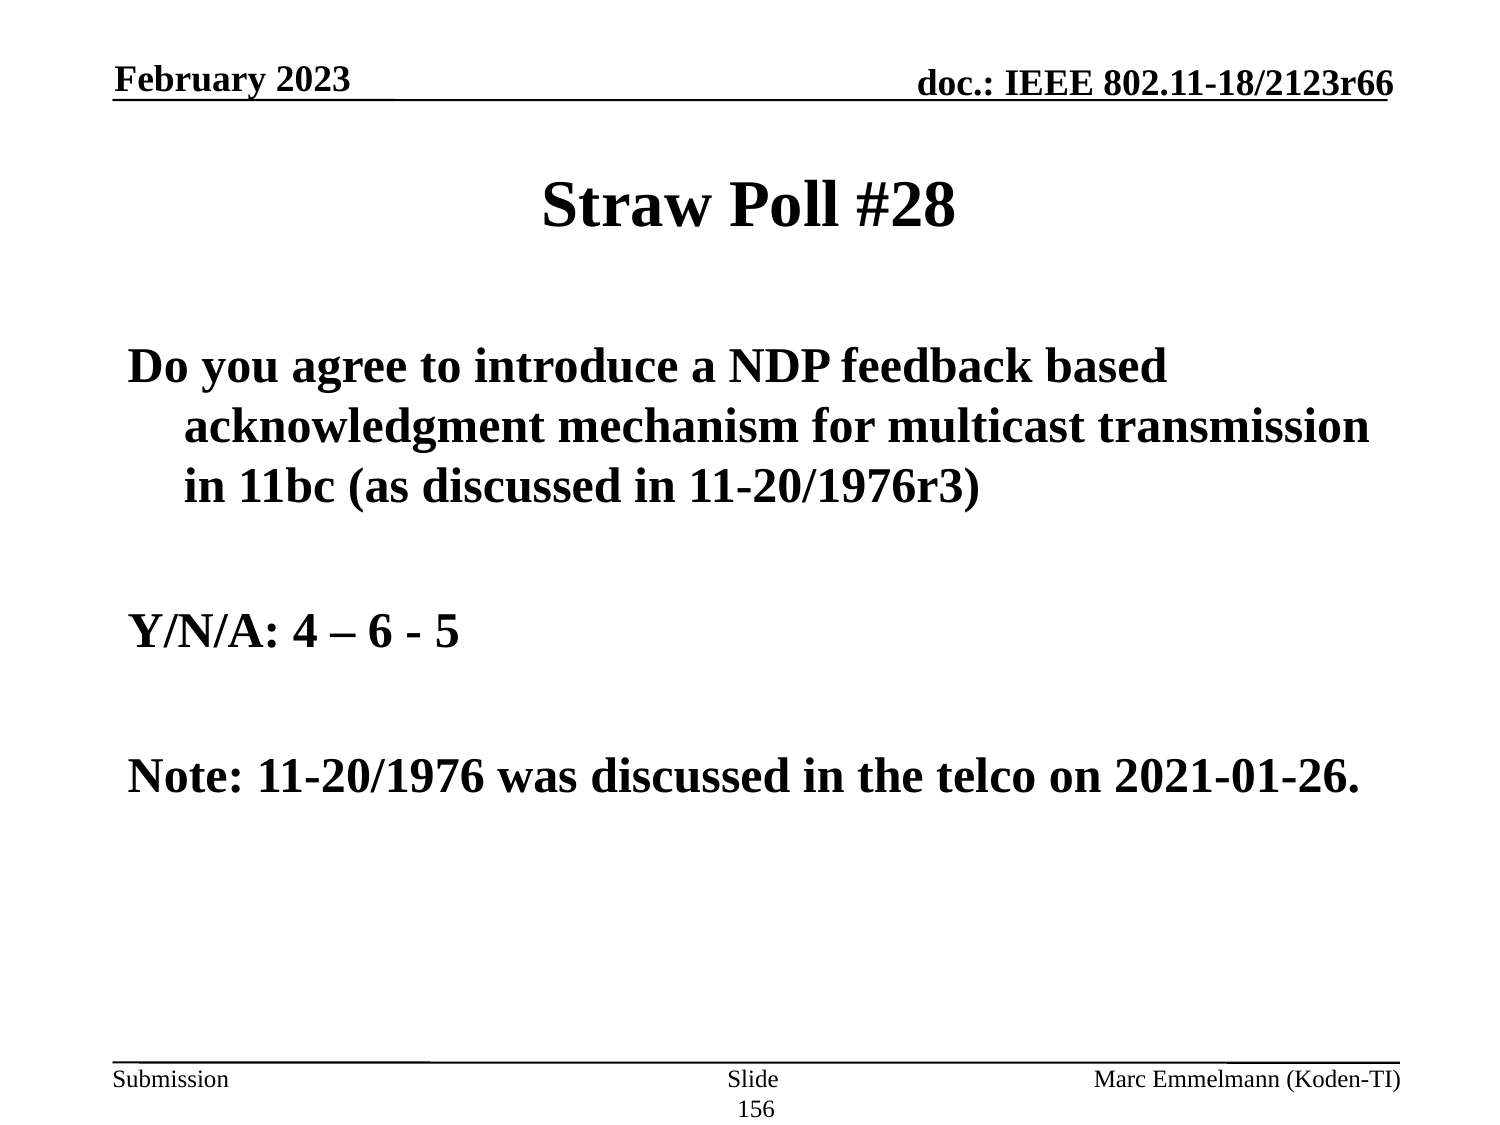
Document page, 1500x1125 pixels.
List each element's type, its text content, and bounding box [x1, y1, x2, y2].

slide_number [114, 54, 423, 100]
title Straw Poll #28 [112, 112, 1388, 288]
footer Marc Emmelmann (Koden-TI) [878, 1061, 1402, 1093]
slide_number Slide 156 [712, 1061, 800, 1123]
list Do you agree to introduce a NDP feedback based acknowledgment mechanism for multicast transmission in 11bc (as discussed in 11-20/1976r3) Y/N/A: 4 – 6 - 5 Note: 11-20/1976 was discussed in the telco on 2021-01-26. [112, 324, 1388, 1000]
